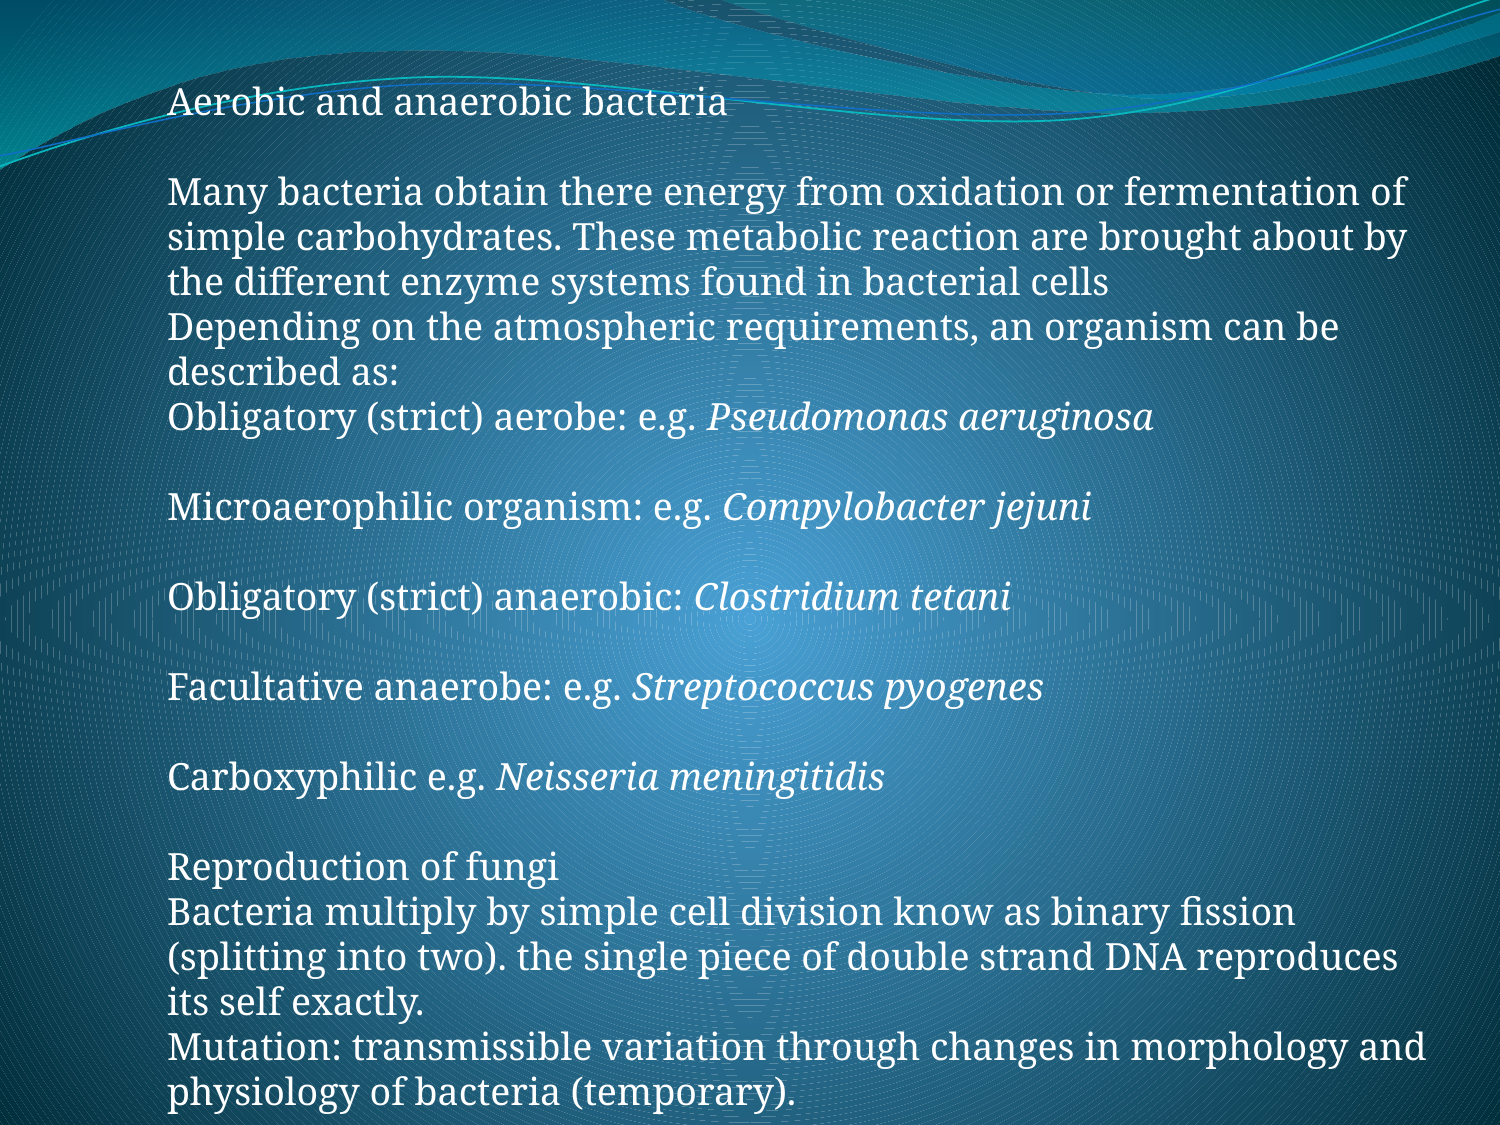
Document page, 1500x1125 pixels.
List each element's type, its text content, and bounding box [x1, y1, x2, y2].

text_box Aerobic and anaerobic bacteria Many bacteria obtain there energy from oxidation or fermentation of simple carbohydrates. These metabolic reaction are brought about by the different enzyme systems found in bacterial cells Depending on the atmospheric requirements, an organism can be described as: Obligatory (strict) aerobe: e.g. Pseudomonas aeruginosa Microaerophilic organism: e.g. Compylobacter jejuni Obligatory (strict) anaerobic: Clostridium tetani Facultative anaerobe: e.g. Streptococcus pyogenes Carboxyphilic e.g. Neisseria meningitidis Reproduction of fungi Bacteria multiply by simple cell division know as binary fission (splitting into two). the single piece of double strand DNA reproduces its self exactly. Mutation: transmissible variation through changes in morphology and physiology of bacteria (temporary). [152, 70, 1454, 1125]
